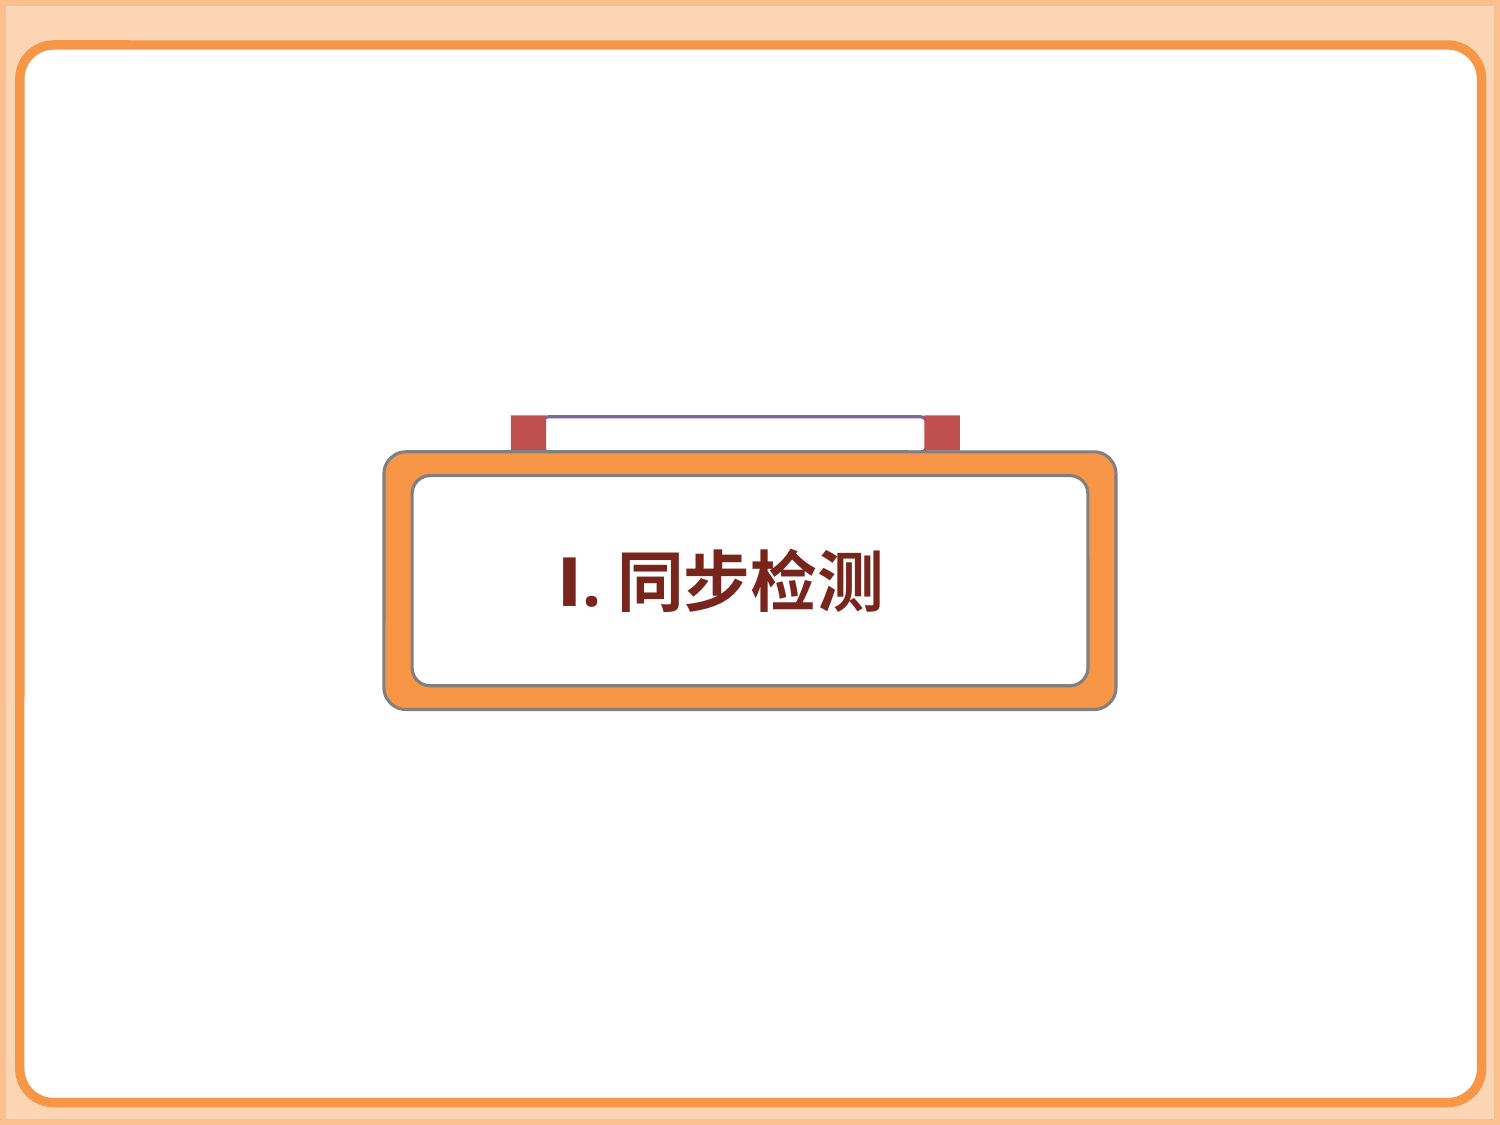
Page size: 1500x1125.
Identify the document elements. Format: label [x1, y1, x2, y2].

text_box [383, 415, 1117, 710]
